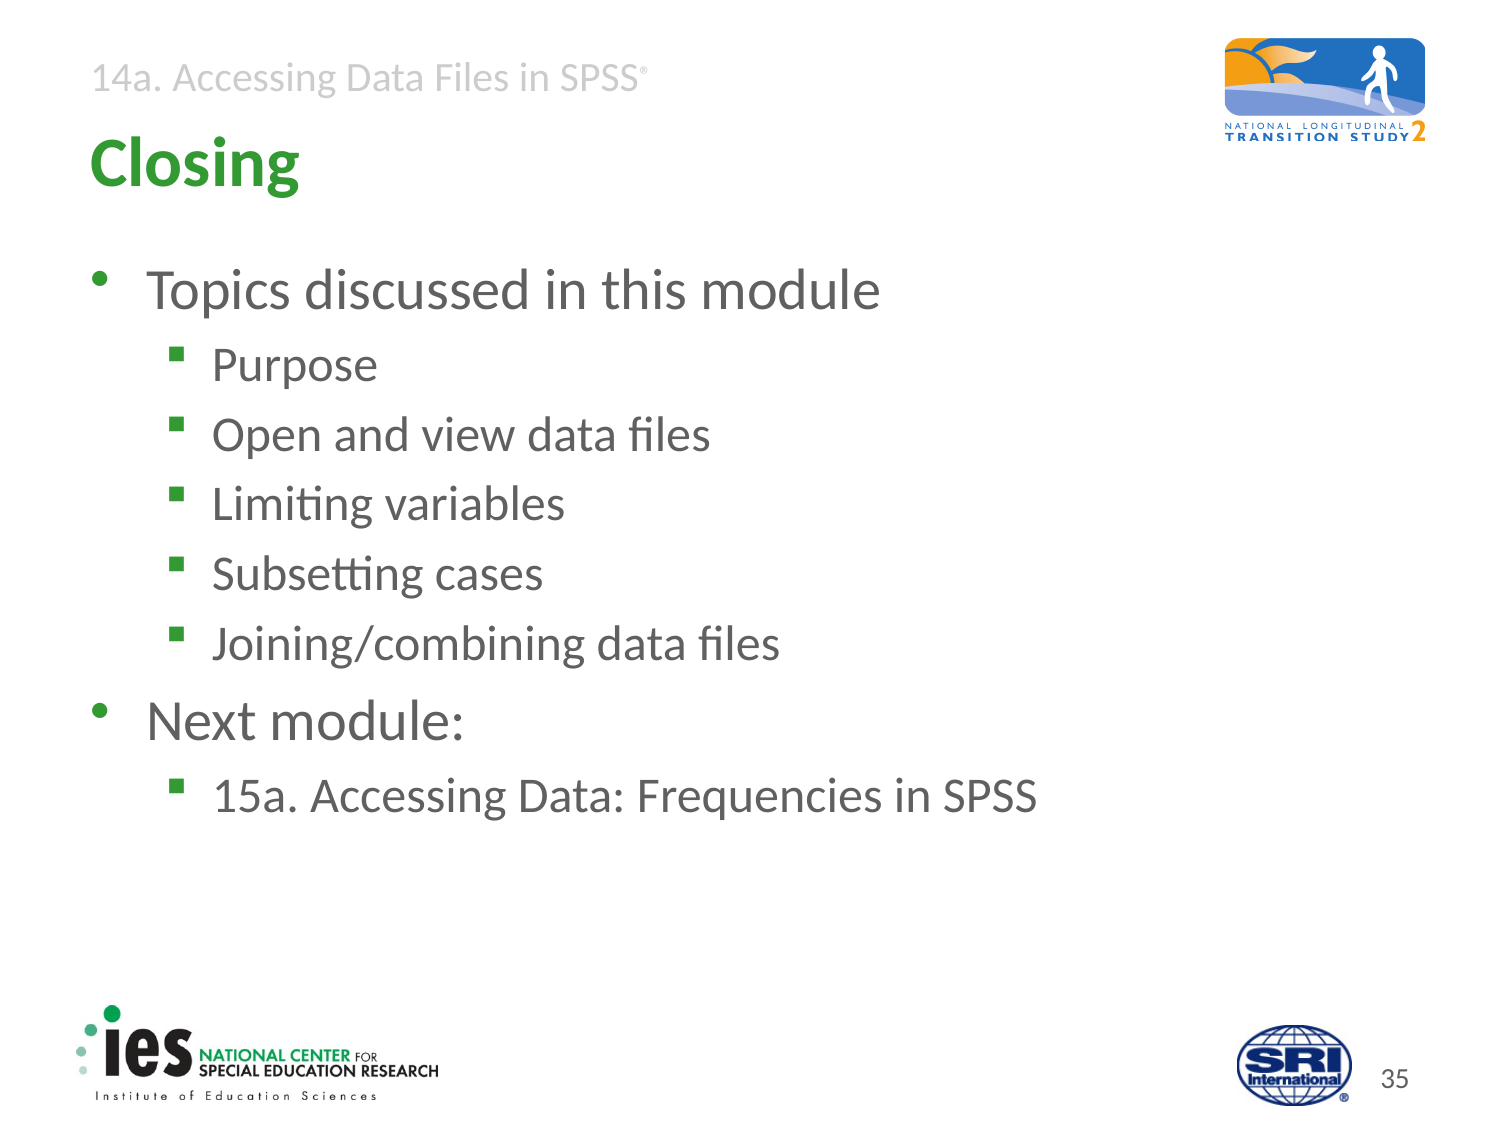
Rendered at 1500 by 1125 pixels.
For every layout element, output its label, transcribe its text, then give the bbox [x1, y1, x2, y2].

list Topics discussed in this module Purpose Open and view data files Limiting variables Subsetting cases Joining/combining data files Next module: 15a. Accessing Data: Frequencies in SPSS [74, 243, 1426, 987]
title Closing [74, 90, 1426, 226]
slide_number 34 [1321, 1051, 1426, 1125]
picture [1237, 1025, 1352, 1106]
picture [76, 1005, 438, 1100]
